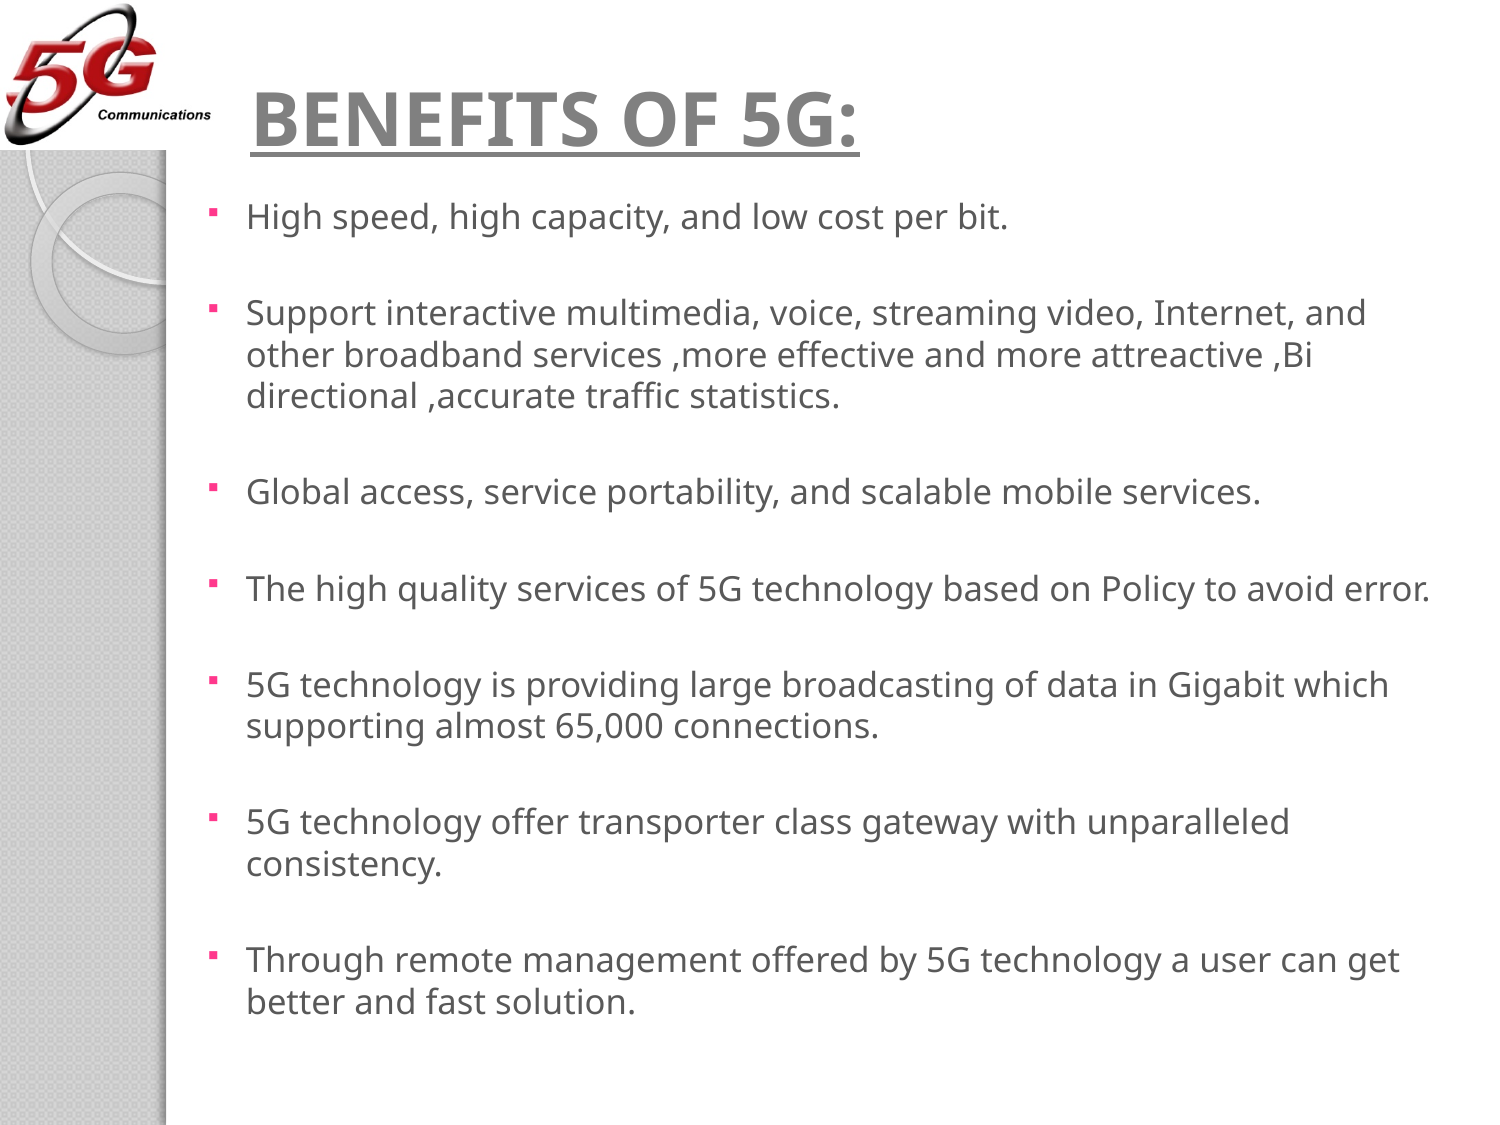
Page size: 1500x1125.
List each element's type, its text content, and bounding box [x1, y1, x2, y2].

picture [0, 0, 216, 150]
list High speed, high capacity, and low cost per bit. Support interactive multimedia, voice, streaming video, Internet, and other broadband services ,more effective and more attreactive ,Bi directional ,accurate traffic statistics. Global access, service portability, and scalable mobile services. The high quality services of 5G technology based on Policy to avoid error. 5G technology is providing large broadcasting of data in Gigabit which supporting almost 65,000 connections. 5G technology offer transporter class gateway with unparalleled consistency. Through remote management offered by 5G technology a user can get better and fast solution. [174, 187, 1466, 1063]
title BENEFITS OF 5G: [235, 45, 1466, 187]
